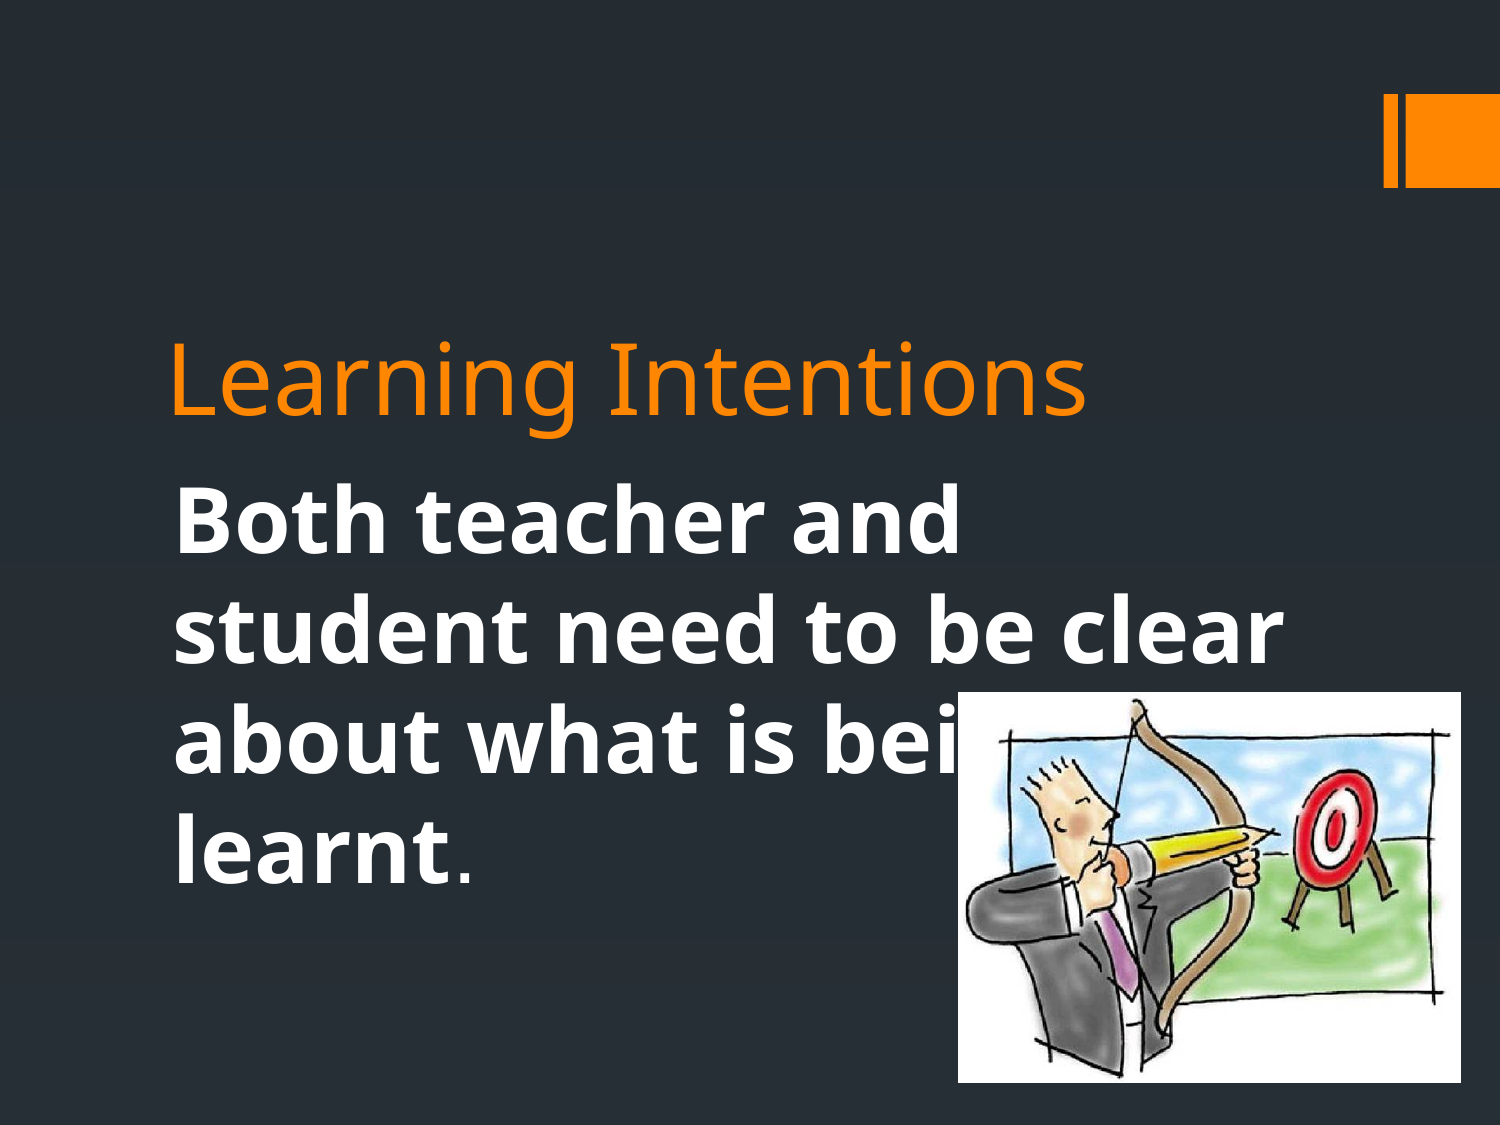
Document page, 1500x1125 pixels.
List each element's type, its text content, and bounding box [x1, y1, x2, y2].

picture [958, 692, 1462, 1084]
title Learning Intentions [150, 253, 1350, 443]
list Both teacher and student need to be clear about what is being learnt. [150, 454, 1350, 1035]
